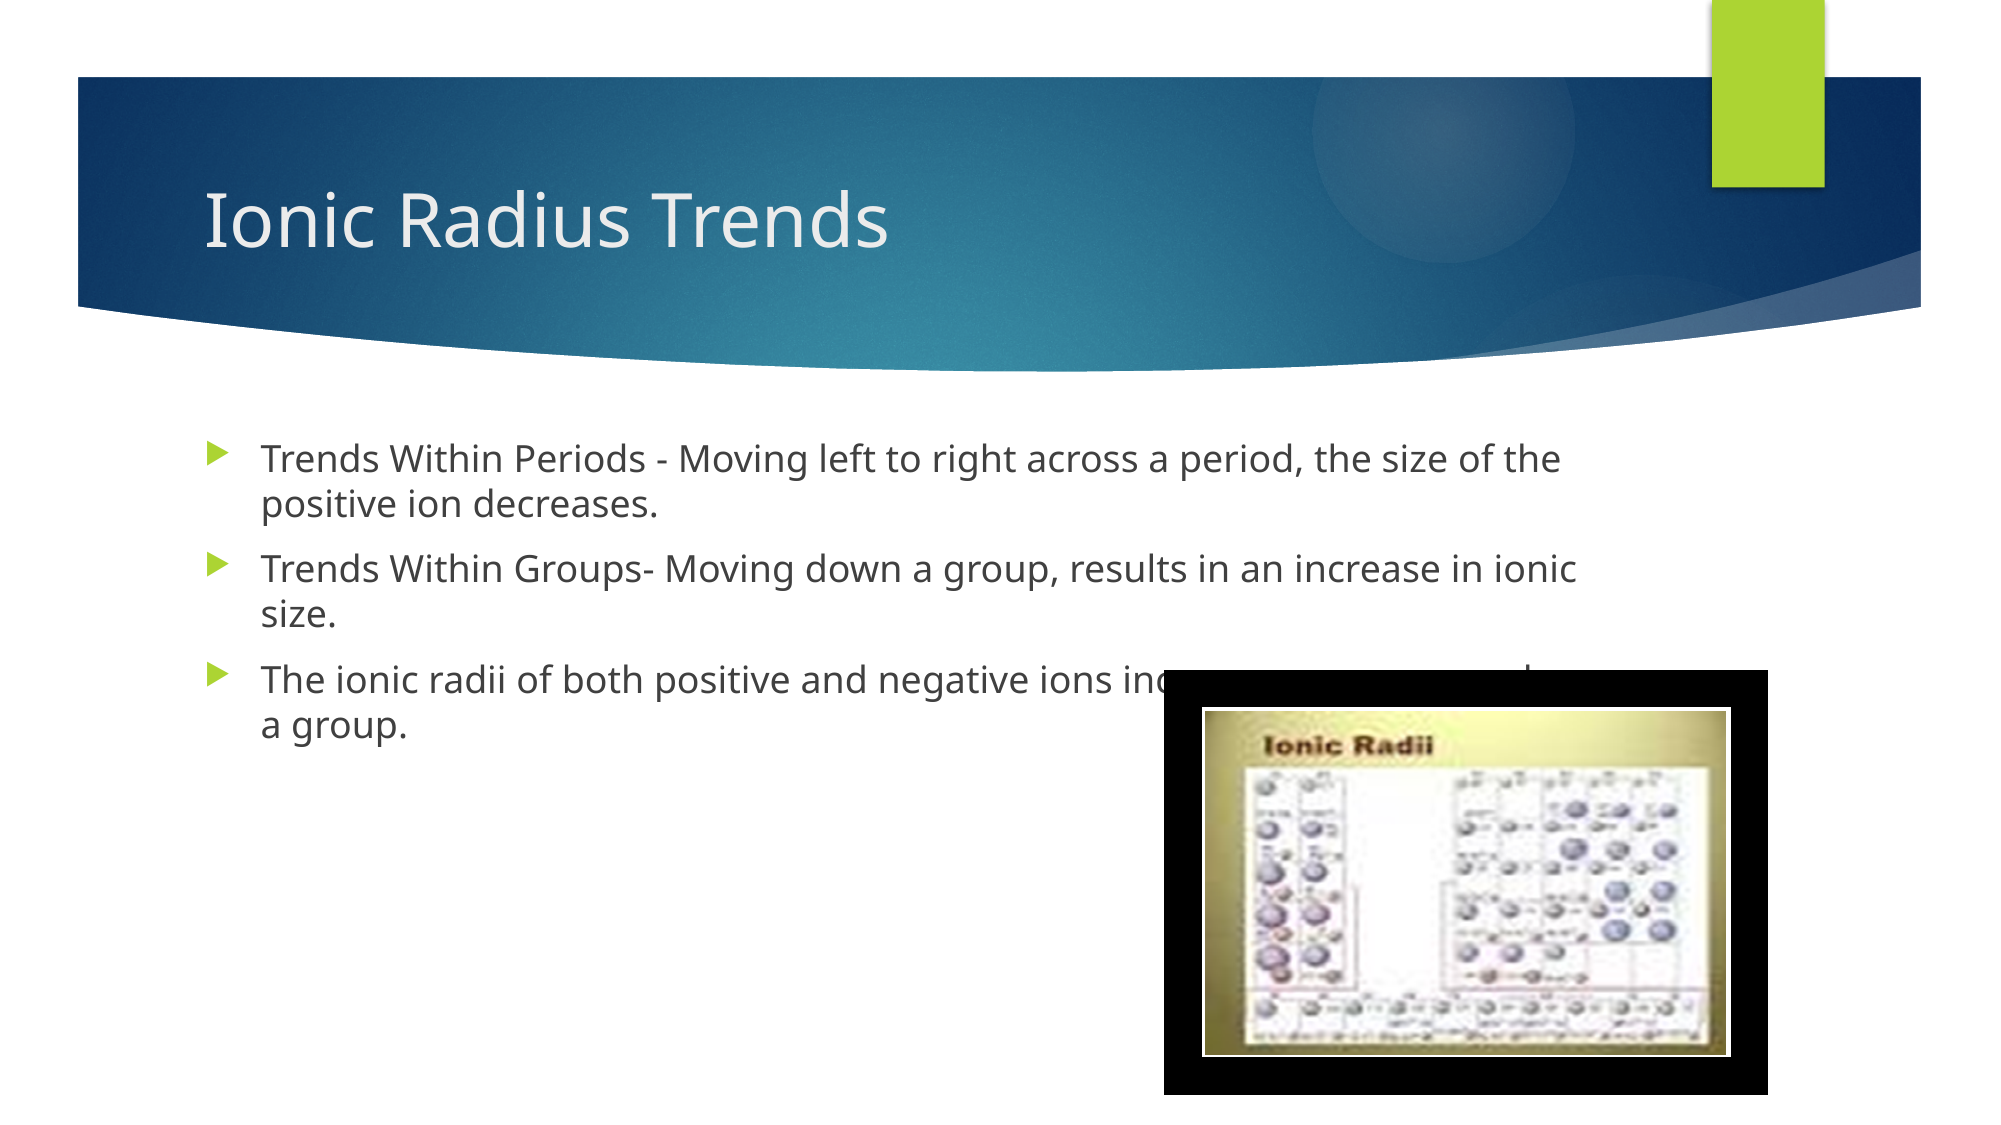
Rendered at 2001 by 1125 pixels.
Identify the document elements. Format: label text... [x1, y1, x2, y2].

title Ionic Radius Trends [189, 159, 1627, 276]
list Trends Within Periods - Moving left to right across a period, the size of the positive ion decreases. Trends Within Groups- Moving down a group, results in an increase in ionic size. The ionic radii of both positive and negative ions increase as you move down a group. [189, 427, 1627, 988]
picture [1201, 707, 1732, 1058]
